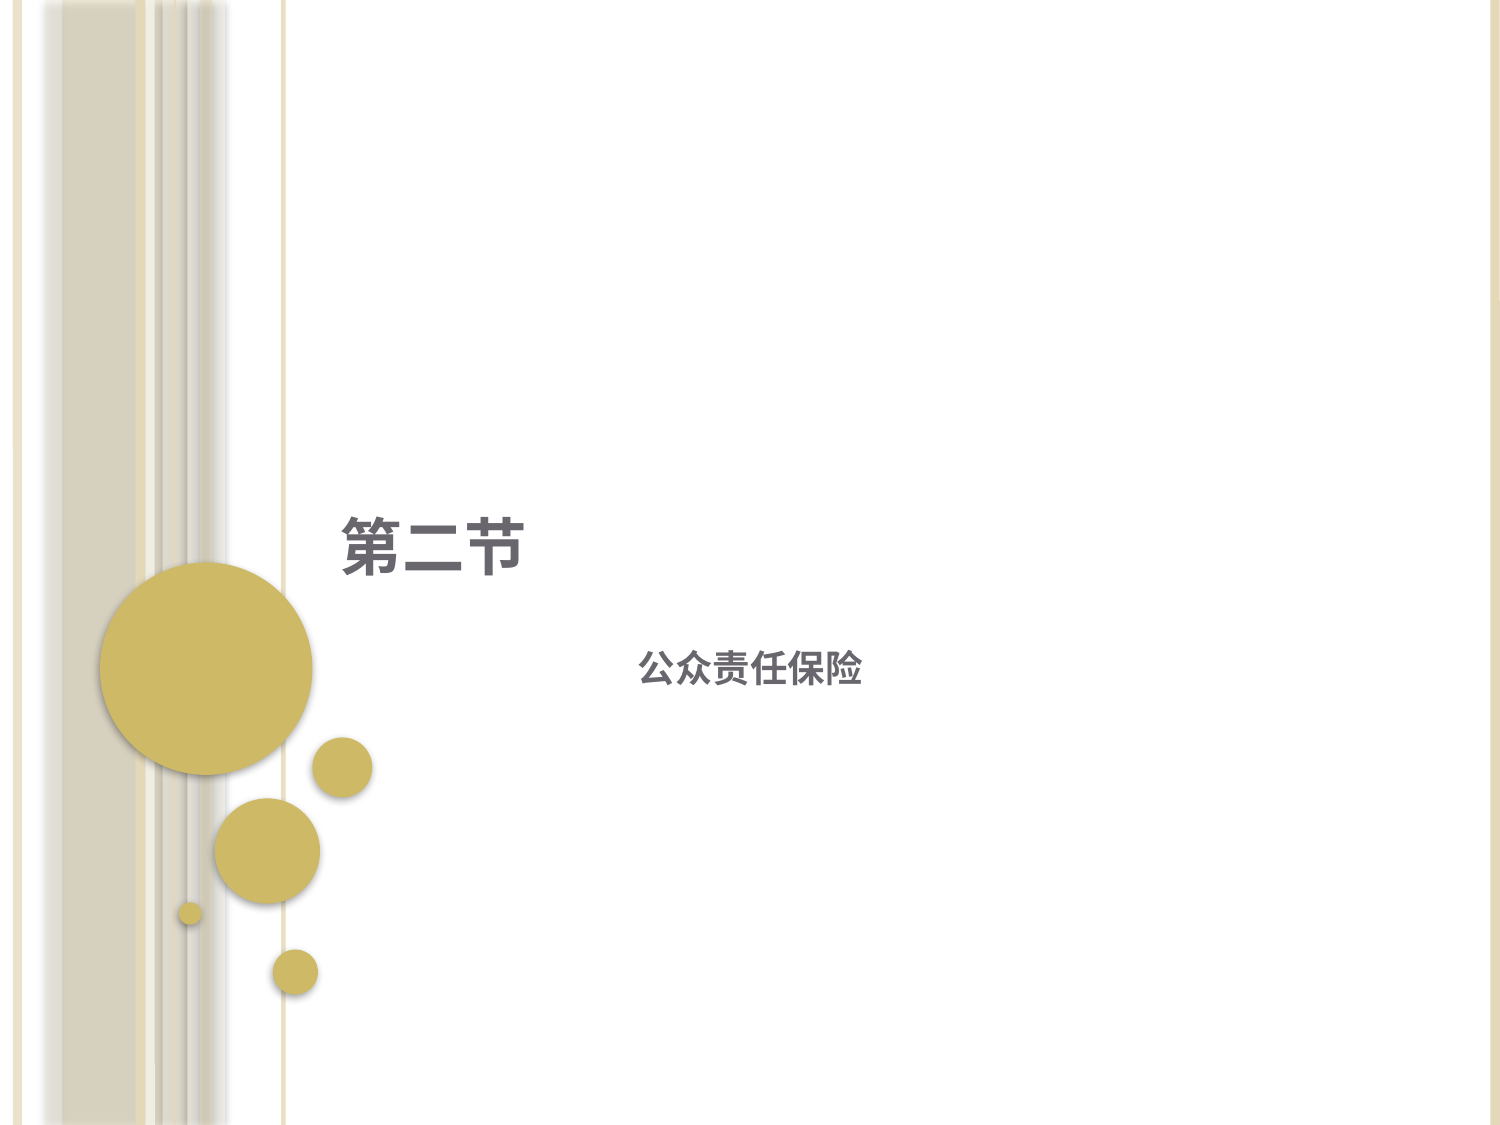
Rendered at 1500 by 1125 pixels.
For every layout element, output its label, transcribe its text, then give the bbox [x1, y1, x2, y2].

title 第二节 [324, 349, 1388, 591]
subtitle 公众责任保险 [224, 637, 1276, 926]
